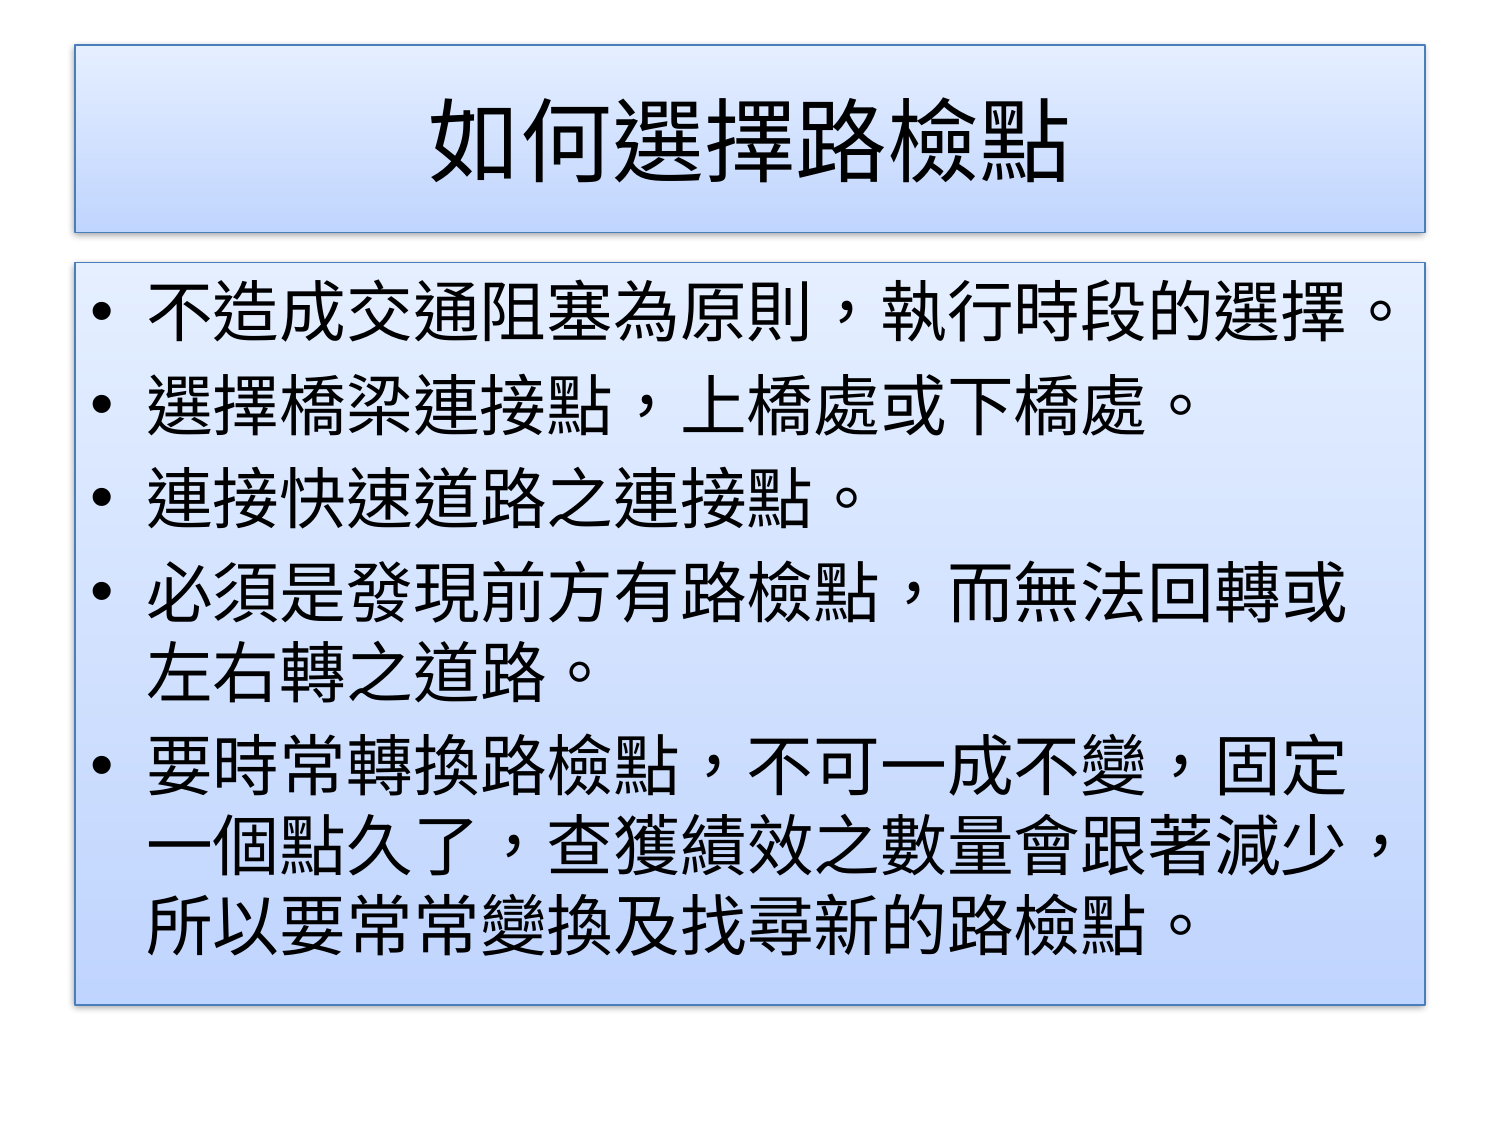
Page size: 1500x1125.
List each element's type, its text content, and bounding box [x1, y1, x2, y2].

title 如何選擇路檢點 [74, 44, 1426, 233]
list 不造成交通阻塞為原則，執行時段的選擇。 選擇橋梁連接點，上橋處或下橋處。 連接快速道路之連接點。 必須是發現前方有路檢點，而無法回轉或左右轉之道路。 要時常轉換路檢點，不可一成不變，固定一個點久了，查獲績效之數量會跟著減少，所以要常常變換及找尋新的路檢點。 [74, 262, 1426, 1006]
